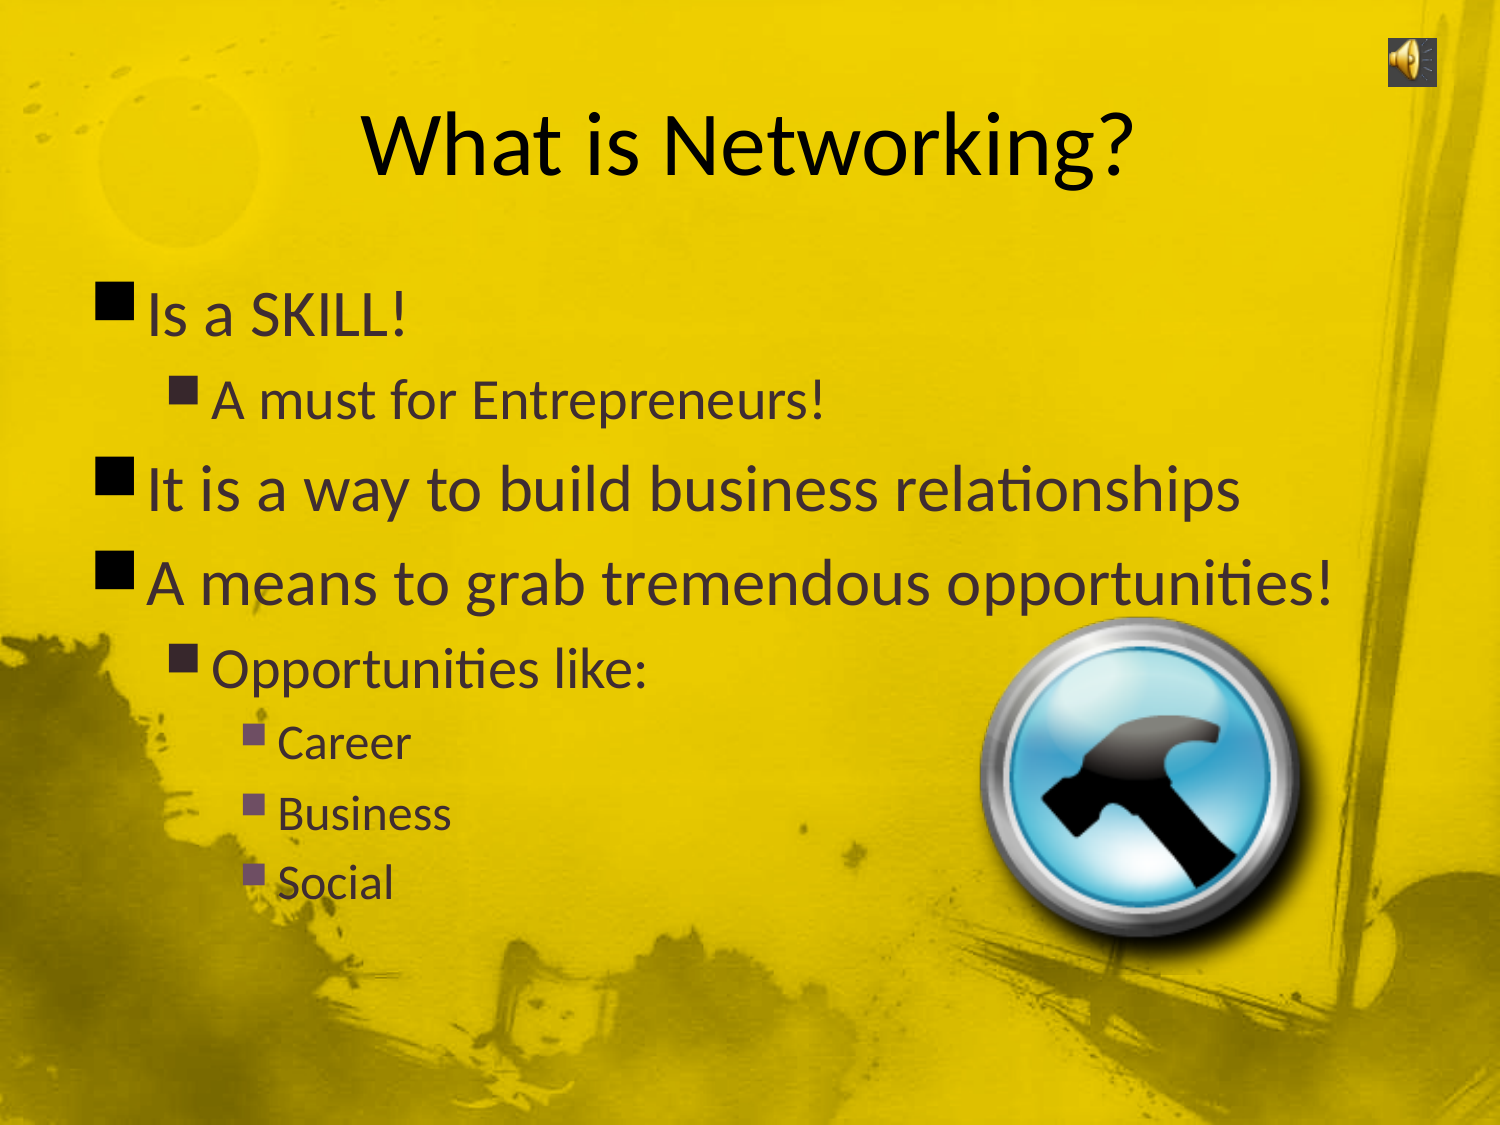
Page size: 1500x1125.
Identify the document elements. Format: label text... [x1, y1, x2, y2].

picture [1387, 37, 1438, 88]
picture [962, 599, 1338, 976]
title What is Networking? [75, 45, 1425, 233]
list Is a SKILL! A must for Entrepreneurs! It is a way to build business relationships A means to grab tremendous opportunities! Opportunities like: Career Business Social [75, 262, 1425, 1005]
